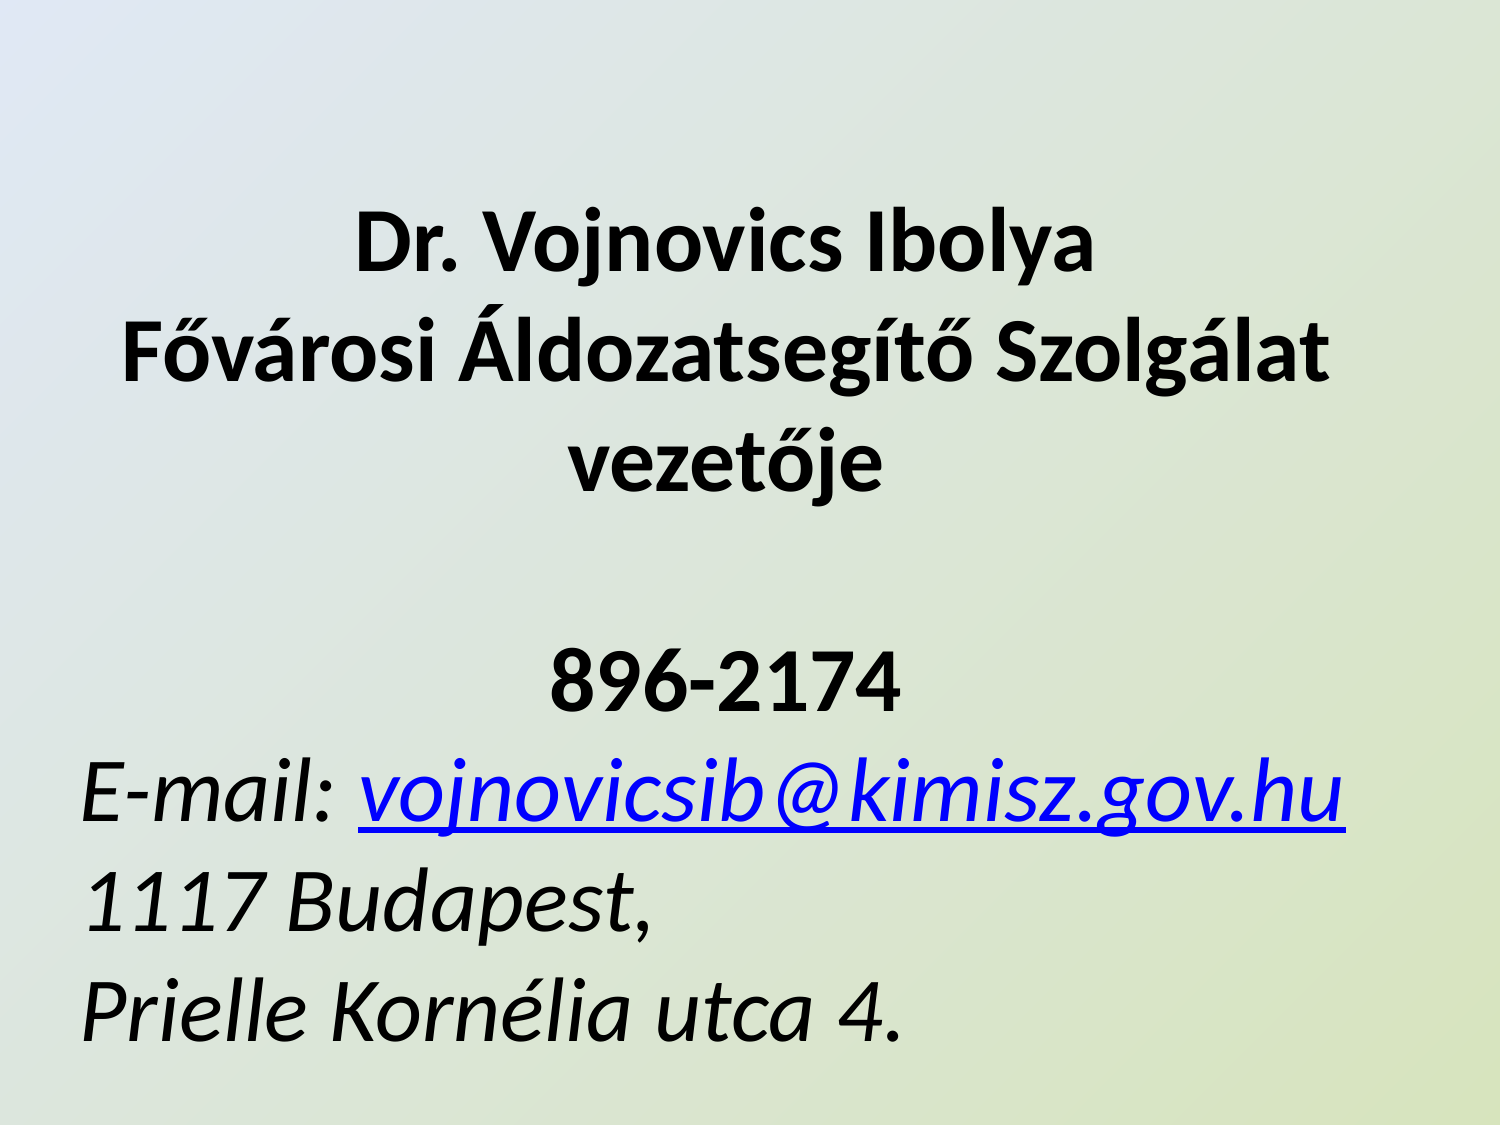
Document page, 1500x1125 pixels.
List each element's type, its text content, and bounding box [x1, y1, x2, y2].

text_box Dr. Vojnovics Ibolya Fővárosi Áldozatsegítő Szolgálat vezetője 896-2174 E-mail: vojnovicsib@kimisz.gov.hu 1117 Budapest, Prielle Kornélia utca 4. [64, 172, 1388, 1068]
